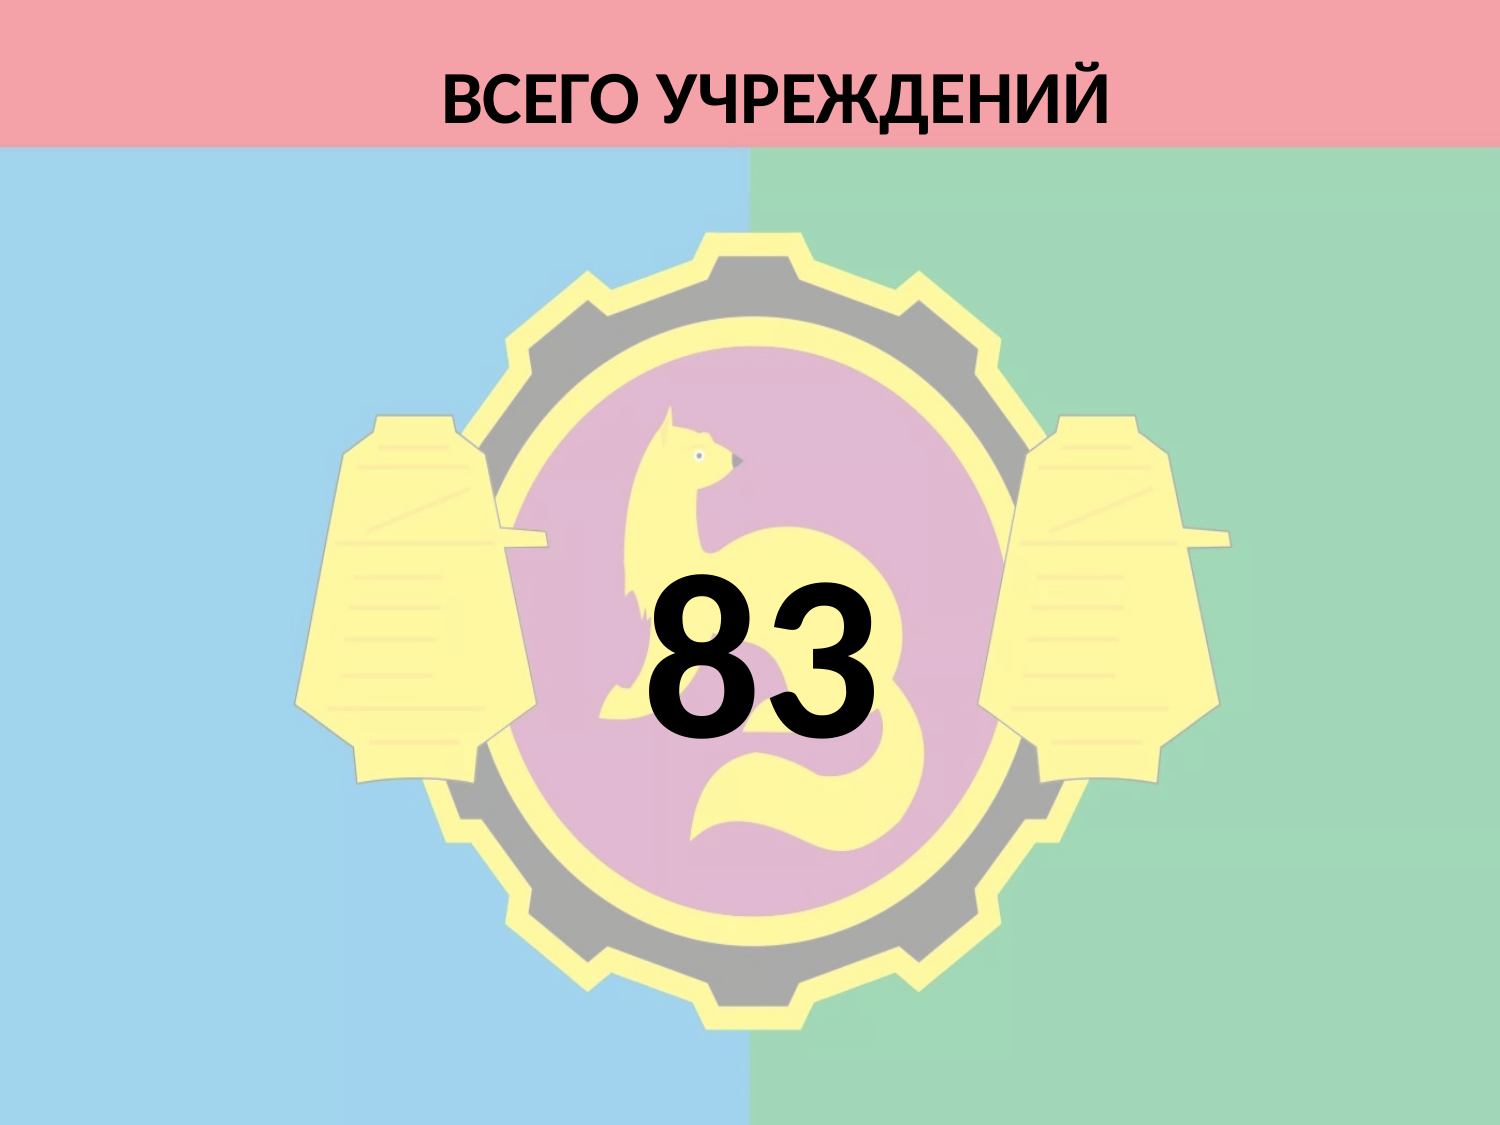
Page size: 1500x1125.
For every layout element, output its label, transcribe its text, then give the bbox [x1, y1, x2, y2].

title ВСЕГО УЧРЕЖДЕНИЙ [53, 0, 1500, 188]
list 83 [513, 267, 1010, 799]
